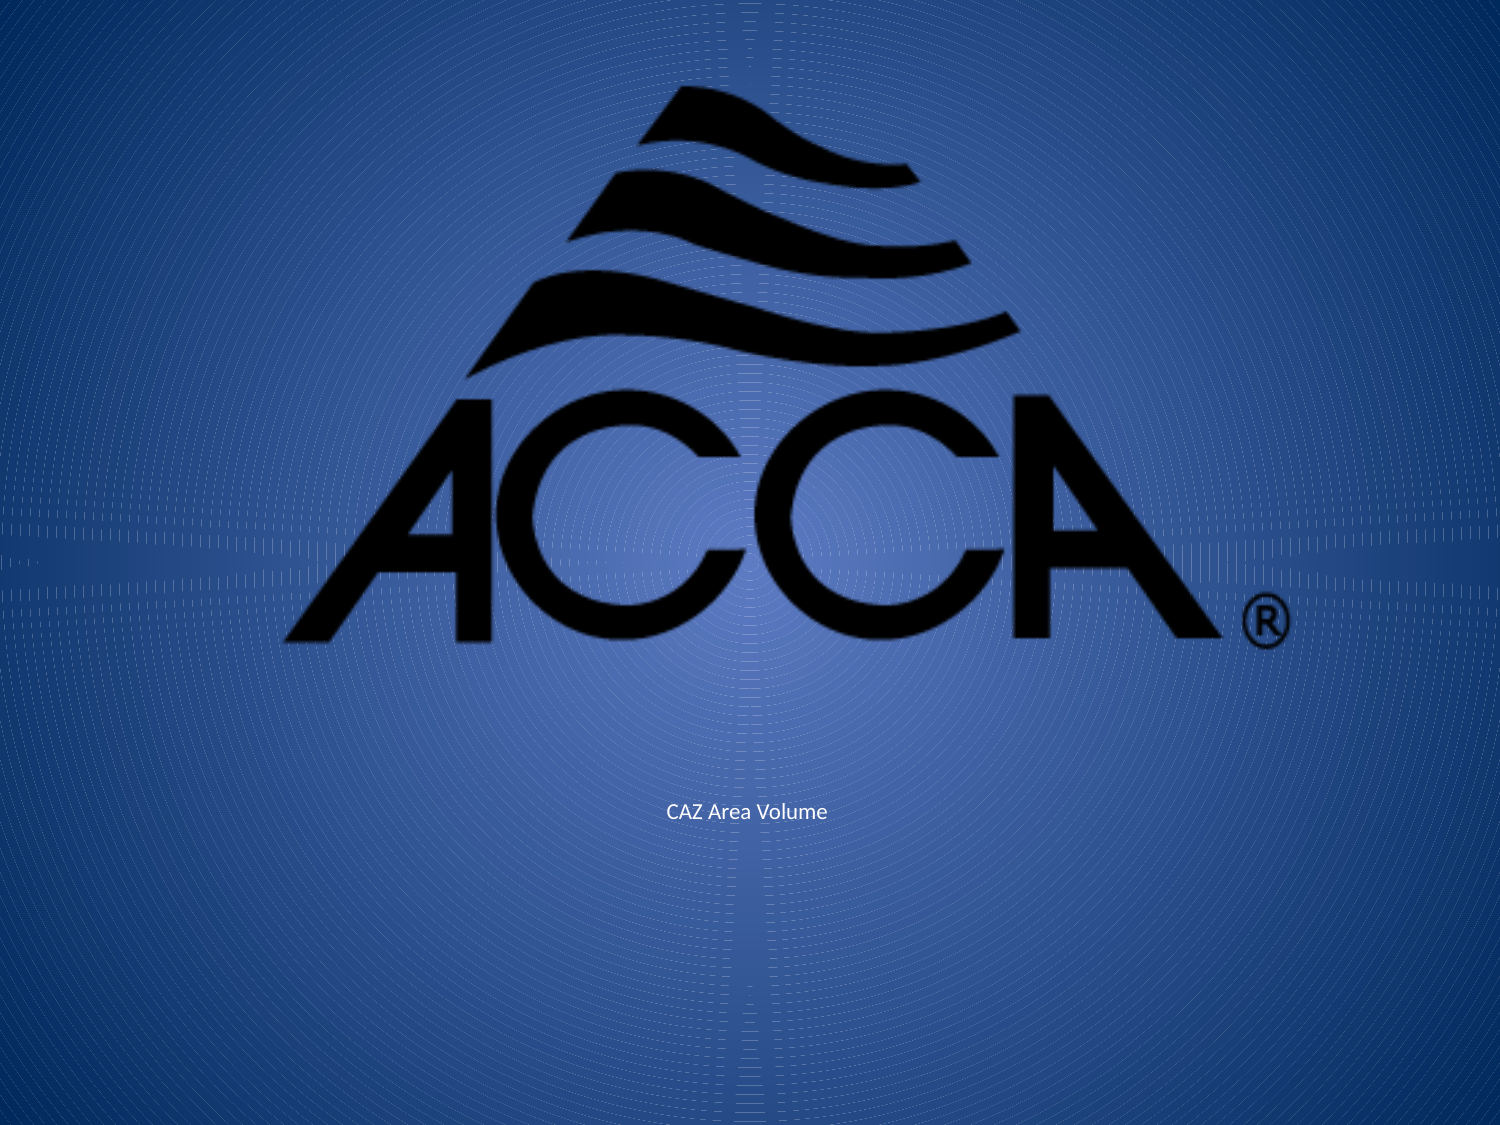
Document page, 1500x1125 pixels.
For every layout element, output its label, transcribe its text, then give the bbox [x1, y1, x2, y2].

picture [237, 24, 1334, 738]
title CAZ Area Volume [0, 787, 1500, 888]
